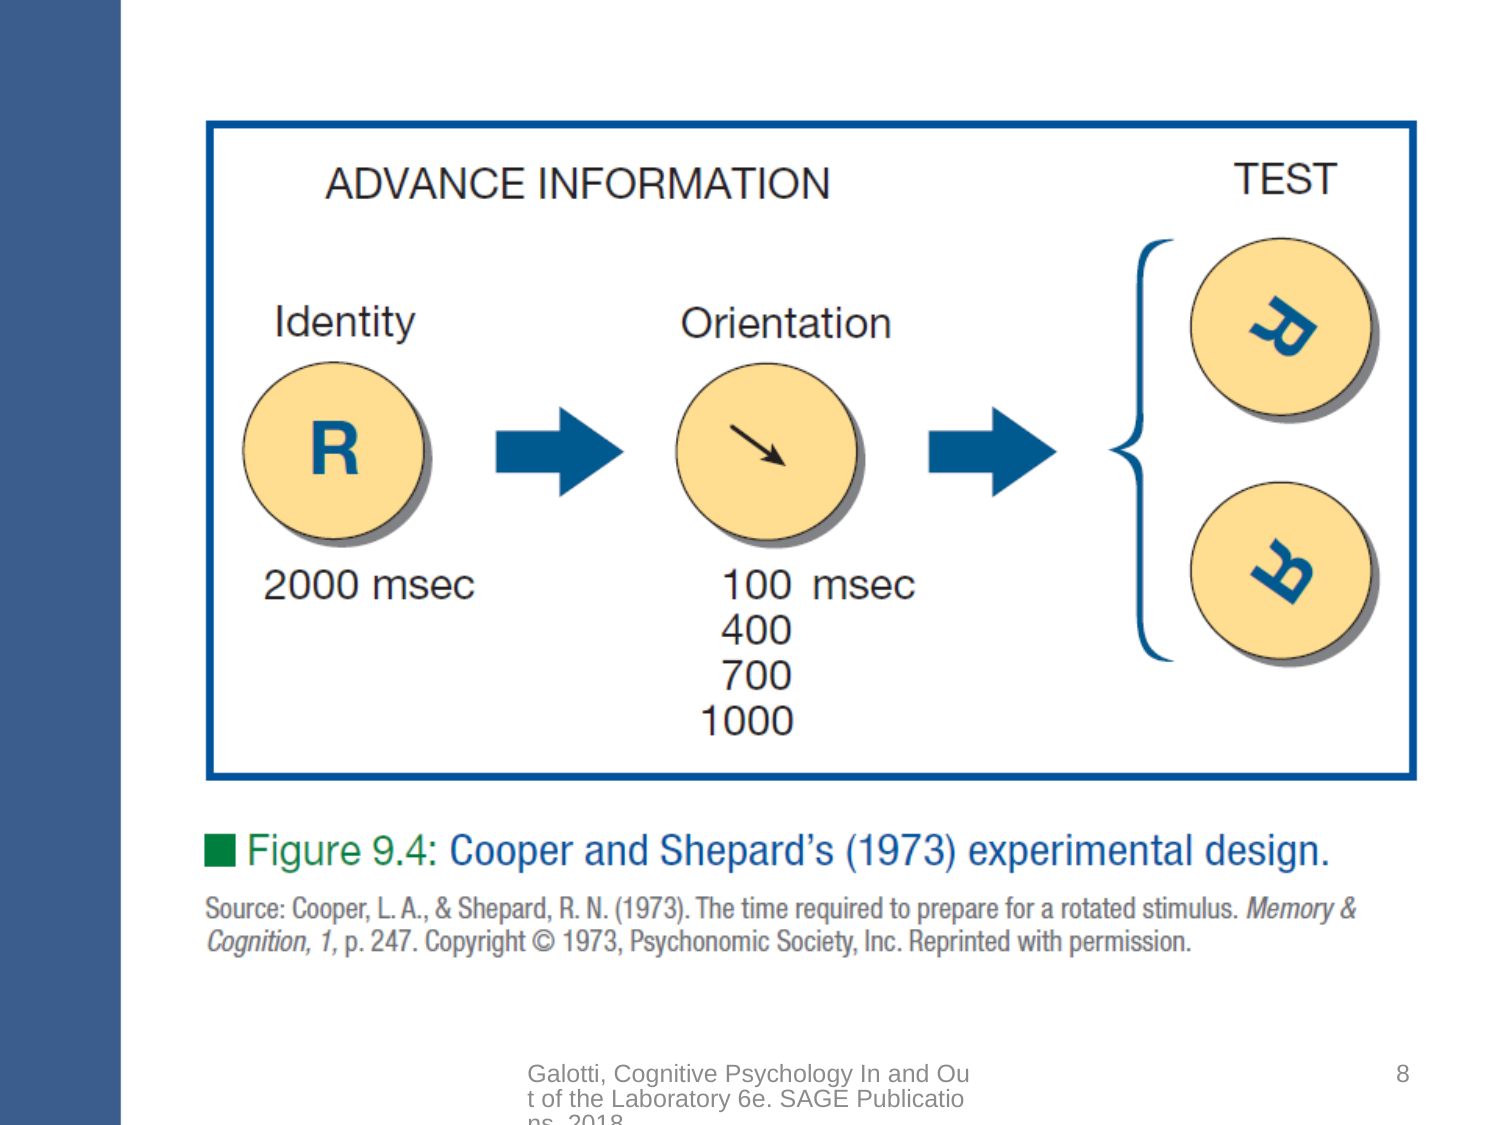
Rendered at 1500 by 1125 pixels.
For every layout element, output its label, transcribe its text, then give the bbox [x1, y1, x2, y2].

slide_number 8 [1074, 1042, 1425, 1103]
picture [0, 0, 1500, 1125]
footer Galotti, Cognitive Psychology In and Out of the Laboratory 6e. SAGE Publications, 2018. [512, 1042, 988, 1103]
